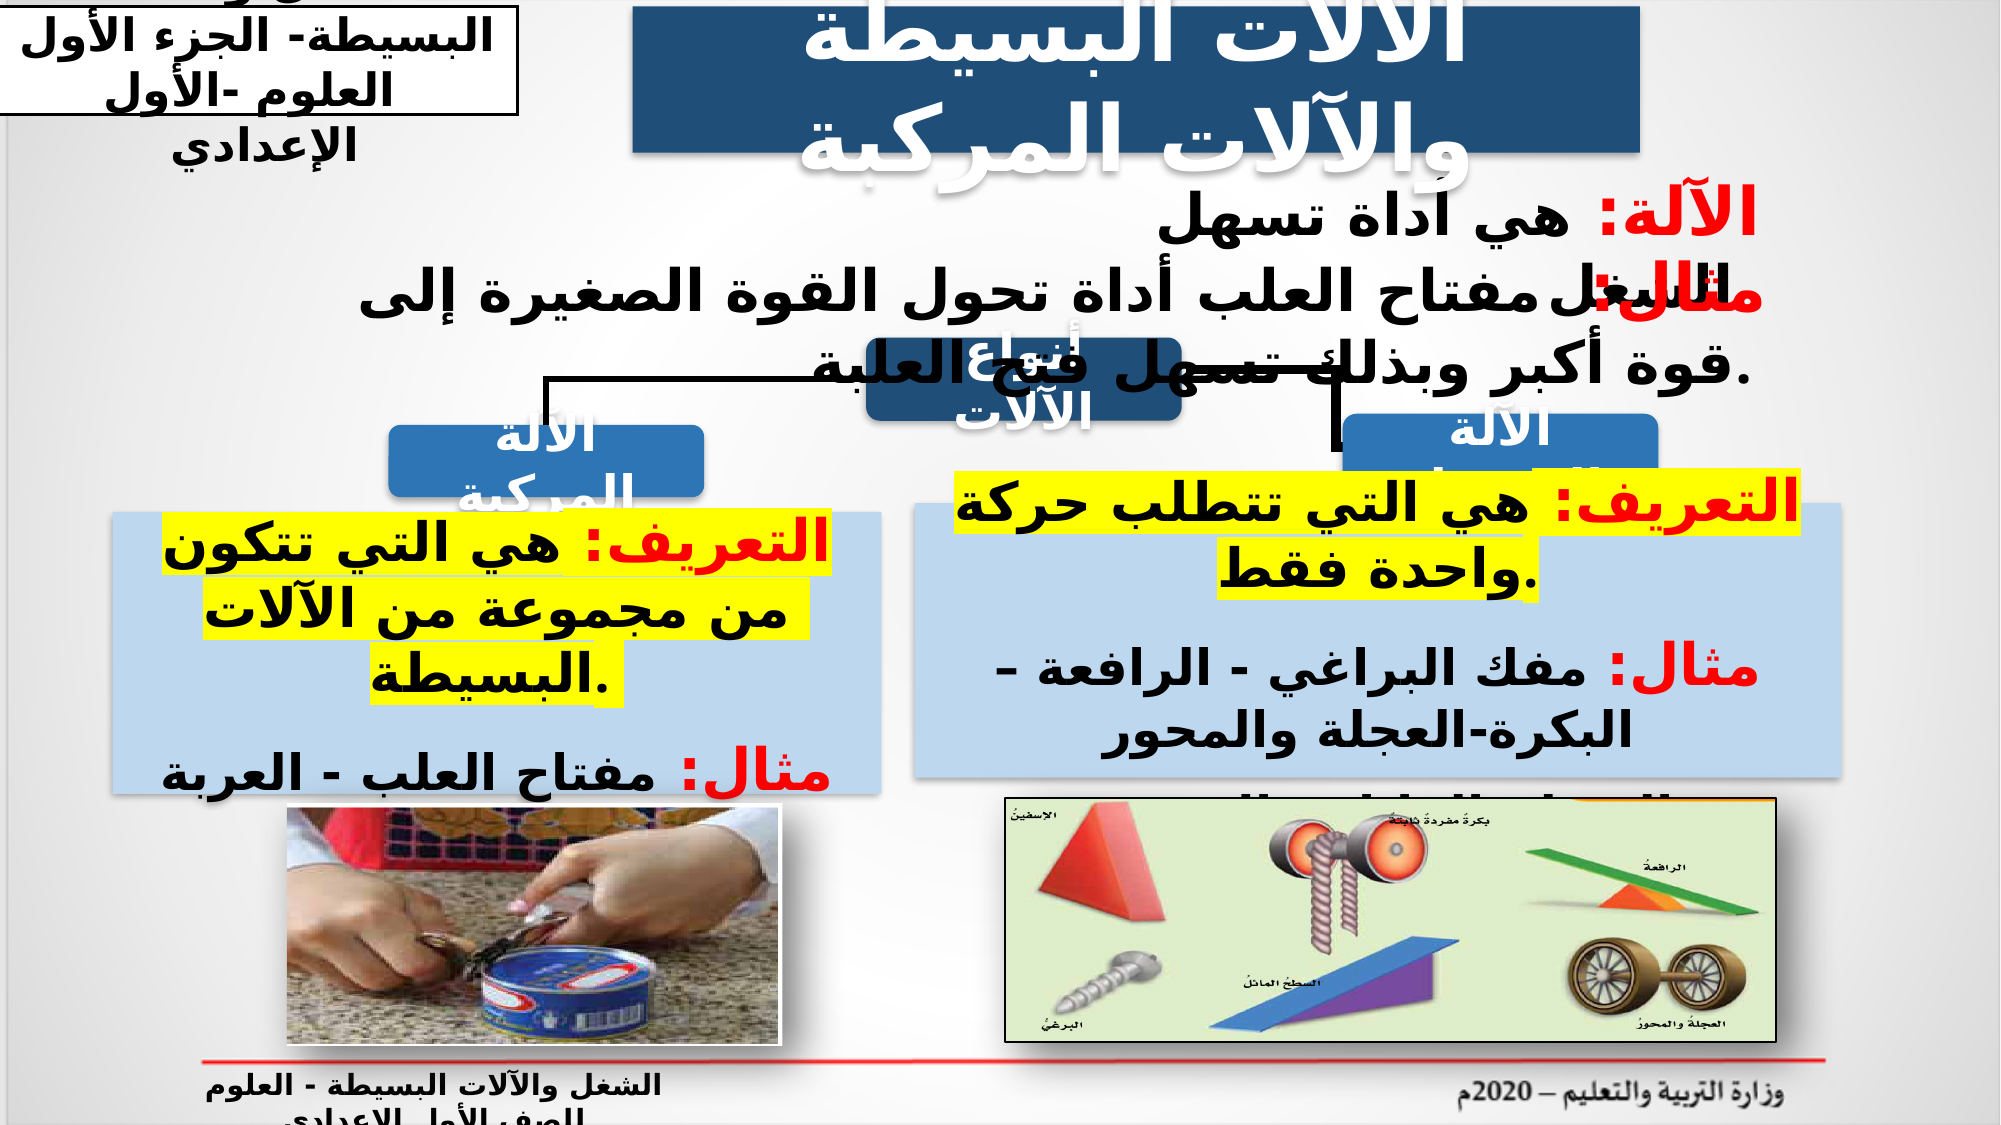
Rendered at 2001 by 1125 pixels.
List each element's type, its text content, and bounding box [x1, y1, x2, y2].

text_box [112, 337, 1842, 794]
footer الشغل والآلات البسيطة - العلوم للصف الأول الاعدادي [153, 1076, 715, 1125]
text_box الآلات البسيطة والآلات المركبة [632, 5, 1641, 154]
text_box الشغل والآلات البسيطة- الجزء الأول العلوم -الأول الإعدادي [0, 5, 519, 116]
text_box مثال: مفتاح العلب أداة تحول القوة الصغيرة إلى قوة أكبر وبذلك تسهل فتح العلبة. [342, 237, 1782, 337]
picture [0, 0, 2001, 1125]
text_box الآلة: هي أداة تسهل الشغل. [1019, 161, 1775, 237]
